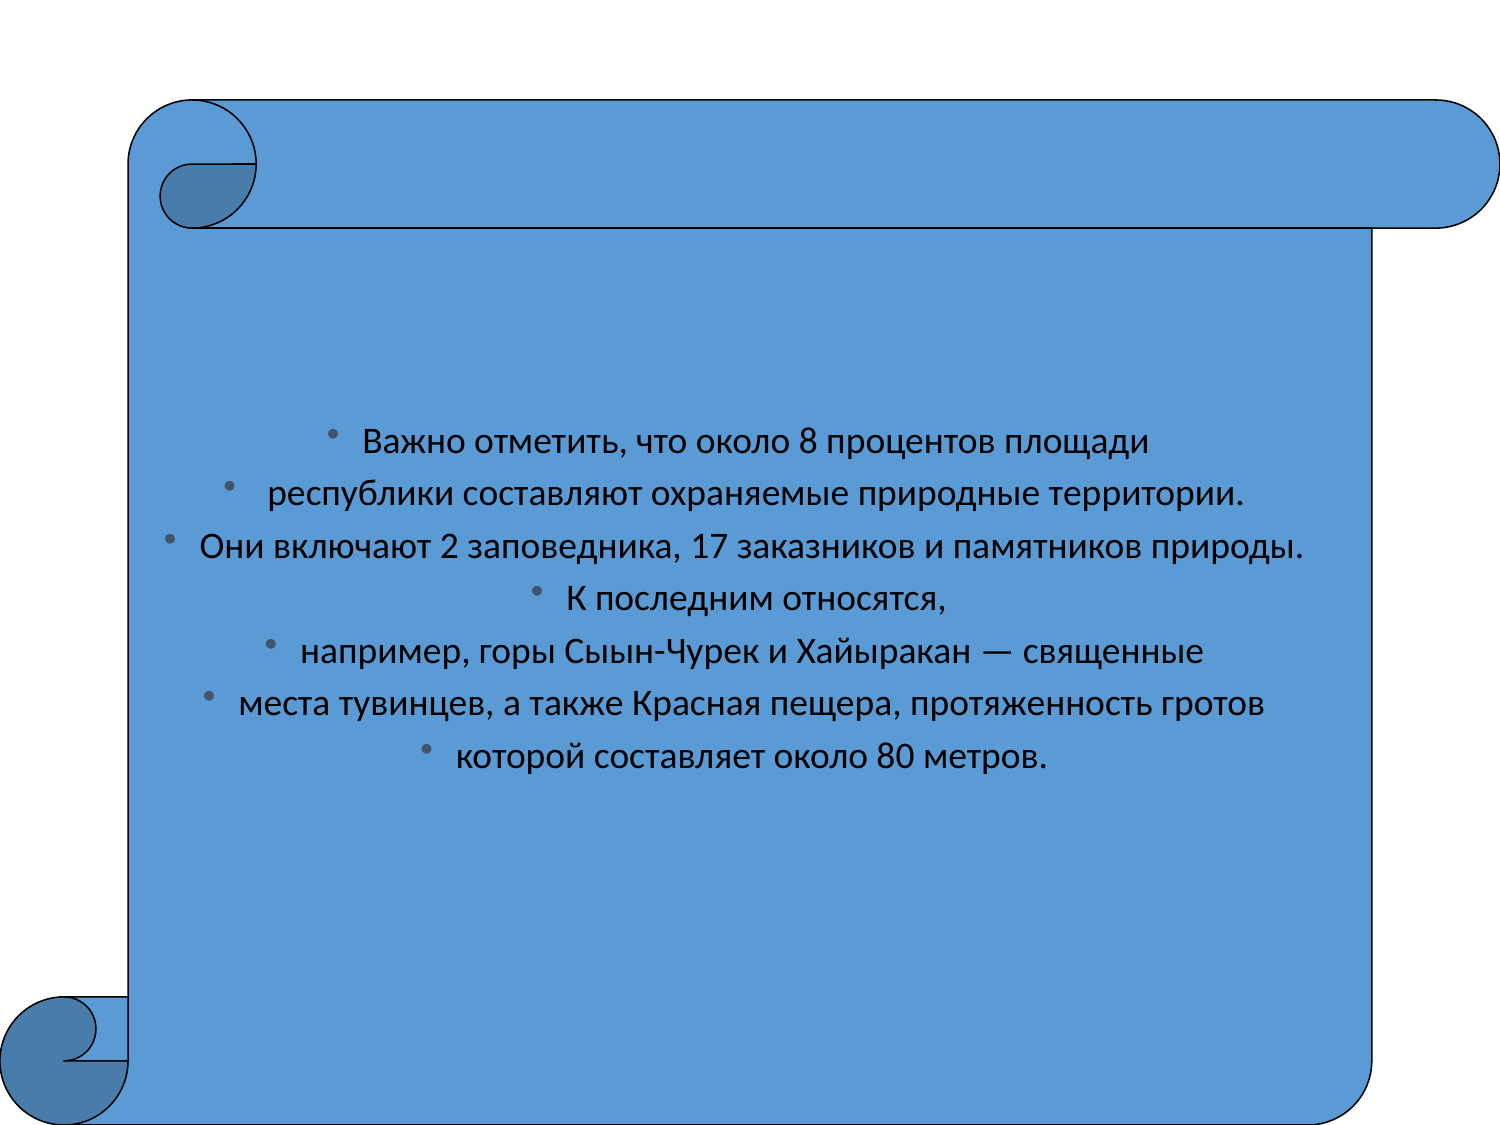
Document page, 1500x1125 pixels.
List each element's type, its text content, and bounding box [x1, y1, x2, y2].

text_box Важно отметить, что около 8 процентов площади республики составляют охраняемые природные территории. Они включают 2 заповедника, 17 заказников и памятников природы. К последним относятся, например, горы Сыын-Чурек и Хайыракан — священные места тувинцев, а также Красная пещера, протяженность гротов которой составляет около 80 метров. [0, 99, 1500, 1125]
